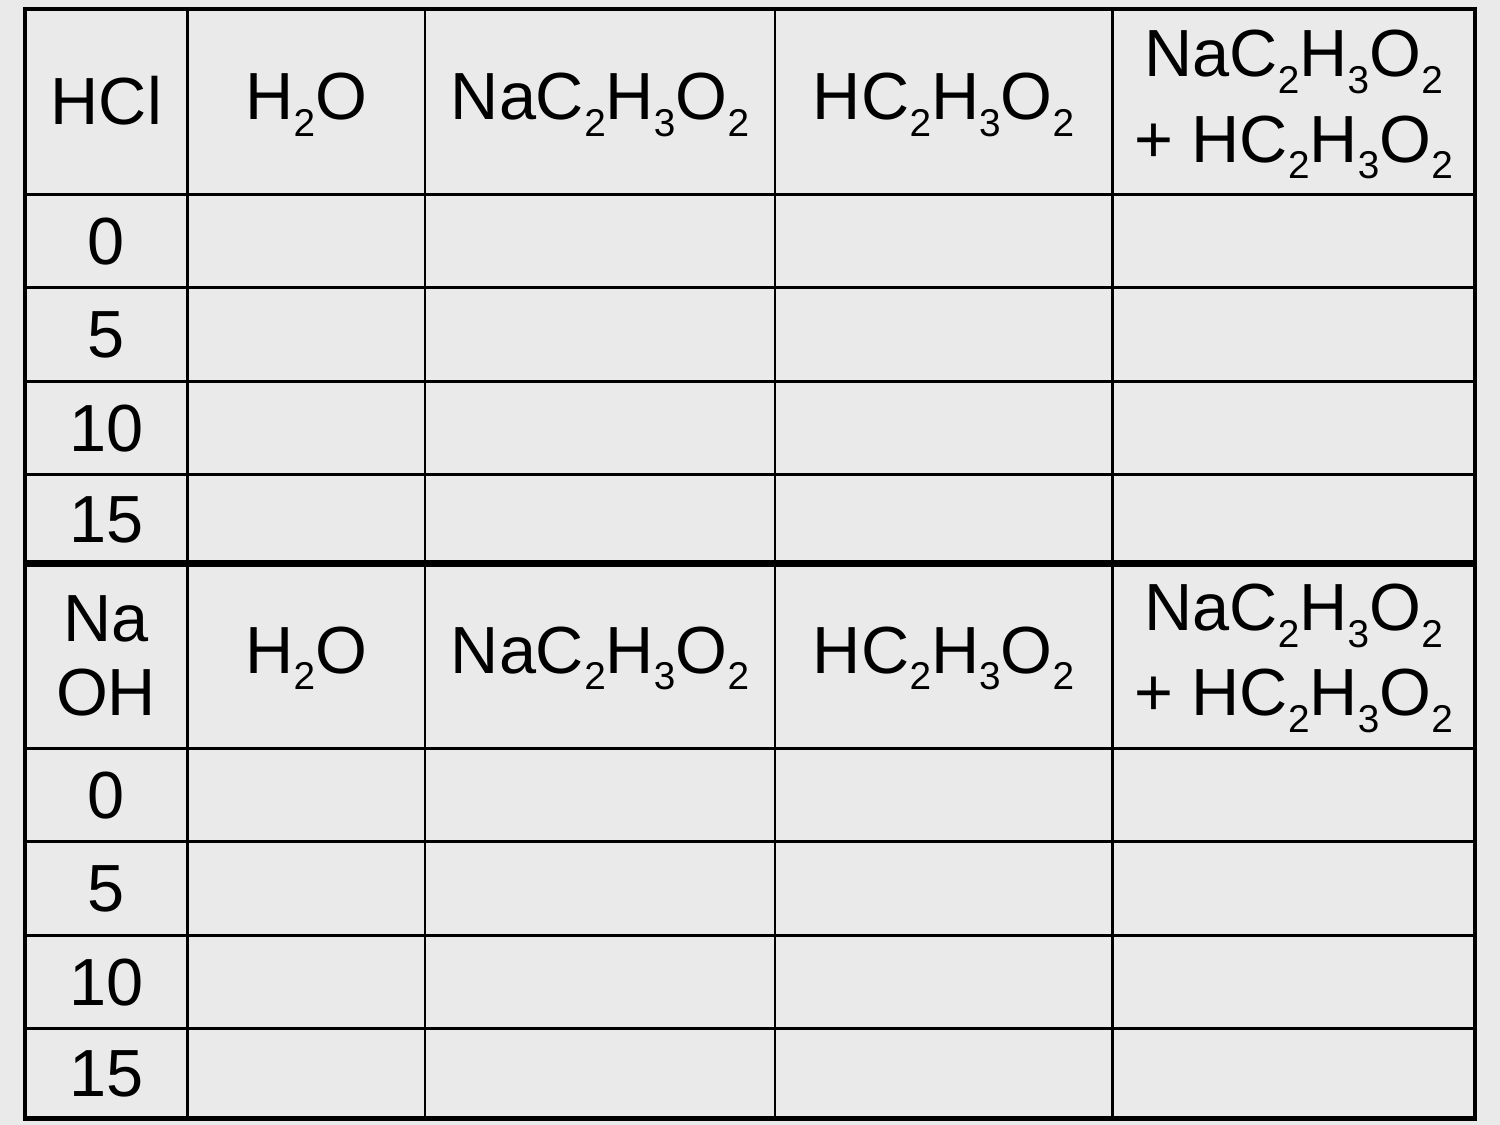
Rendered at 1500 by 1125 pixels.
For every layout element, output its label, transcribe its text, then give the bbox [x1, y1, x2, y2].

table_cell 0 [27, 750, 186, 840]
table_cell [189, 937, 424, 1027]
table_header NaC2H3O2 + HC2H3O2 [1114, 11, 1473, 193]
table_cell [1114, 750, 1473, 840]
table_cell [189, 476, 424, 560]
table_cell 15 [27, 476, 186, 560]
table_cell [426, 289, 774, 380]
table_cell [189, 843, 424, 934]
table_cell [776, 383, 1111, 473]
table_cell [776, 750, 1111, 840]
table_cell [189, 1030, 424, 1116]
table_header NaOH [27, 565, 186, 747]
table_cell [776, 476, 1111, 560]
table_header HC2H3O2 [776, 565, 1111, 747]
table_header NaC2H3O2 + HC2H3O2 [1114, 565, 1473, 747]
table_header HC2H3O2 [776, 11, 1111, 193]
table_cell 10 [27, 937, 186, 1027]
table_cell [426, 476, 774, 560]
table_cell [189, 750, 424, 840]
table_cell [426, 383, 774, 473]
table_cell [776, 196, 1111, 286]
table_cell [426, 843, 774, 934]
table_cell [1114, 476, 1473, 560]
table_header H2O [189, 565, 424, 747]
table_cell 5 [27, 289, 186, 380]
table_cell [776, 289, 1111, 380]
table_header H2O [189, 11, 424, 193]
table_cell [1114, 289, 1473, 380]
table_cell [1114, 196, 1473, 286]
table_cell [426, 937, 774, 1027]
table_cell 10 [27, 383, 186, 473]
table_cell [426, 750, 774, 840]
table_cell 15 [27, 1030, 186, 1116]
table_cell [776, 1030, 1111, 1116]
table_cell [426, 1030, 774, 1116]
table_cell [1114, 1030, 1473, 1116]
table_cell [1114, 383, 1473, 473]
table_cell [189, 383, 424, 473]
table_cell [776, 937, 1111, 1027]
table_header NaC2H3O2 [426, 565, 774, 747]
table_header HCl [27, 11, 186, 193]
table_header NaC2H3O2 [426, 11, 774, 193]
table_cell [1114, 937, 1473, 1027]
table_cell [1114, 843, 1473, 934]
table_cell [776, 843, 1111, 934]
table_cell [189, 196, 424, 286]
table_cell 5 [27, 843, 186, 934]
table_cell [189, 289, 424, 380]
table_cell 0 [27, 196, 186, 286]
table_cell [426, 196, 774, 286]
